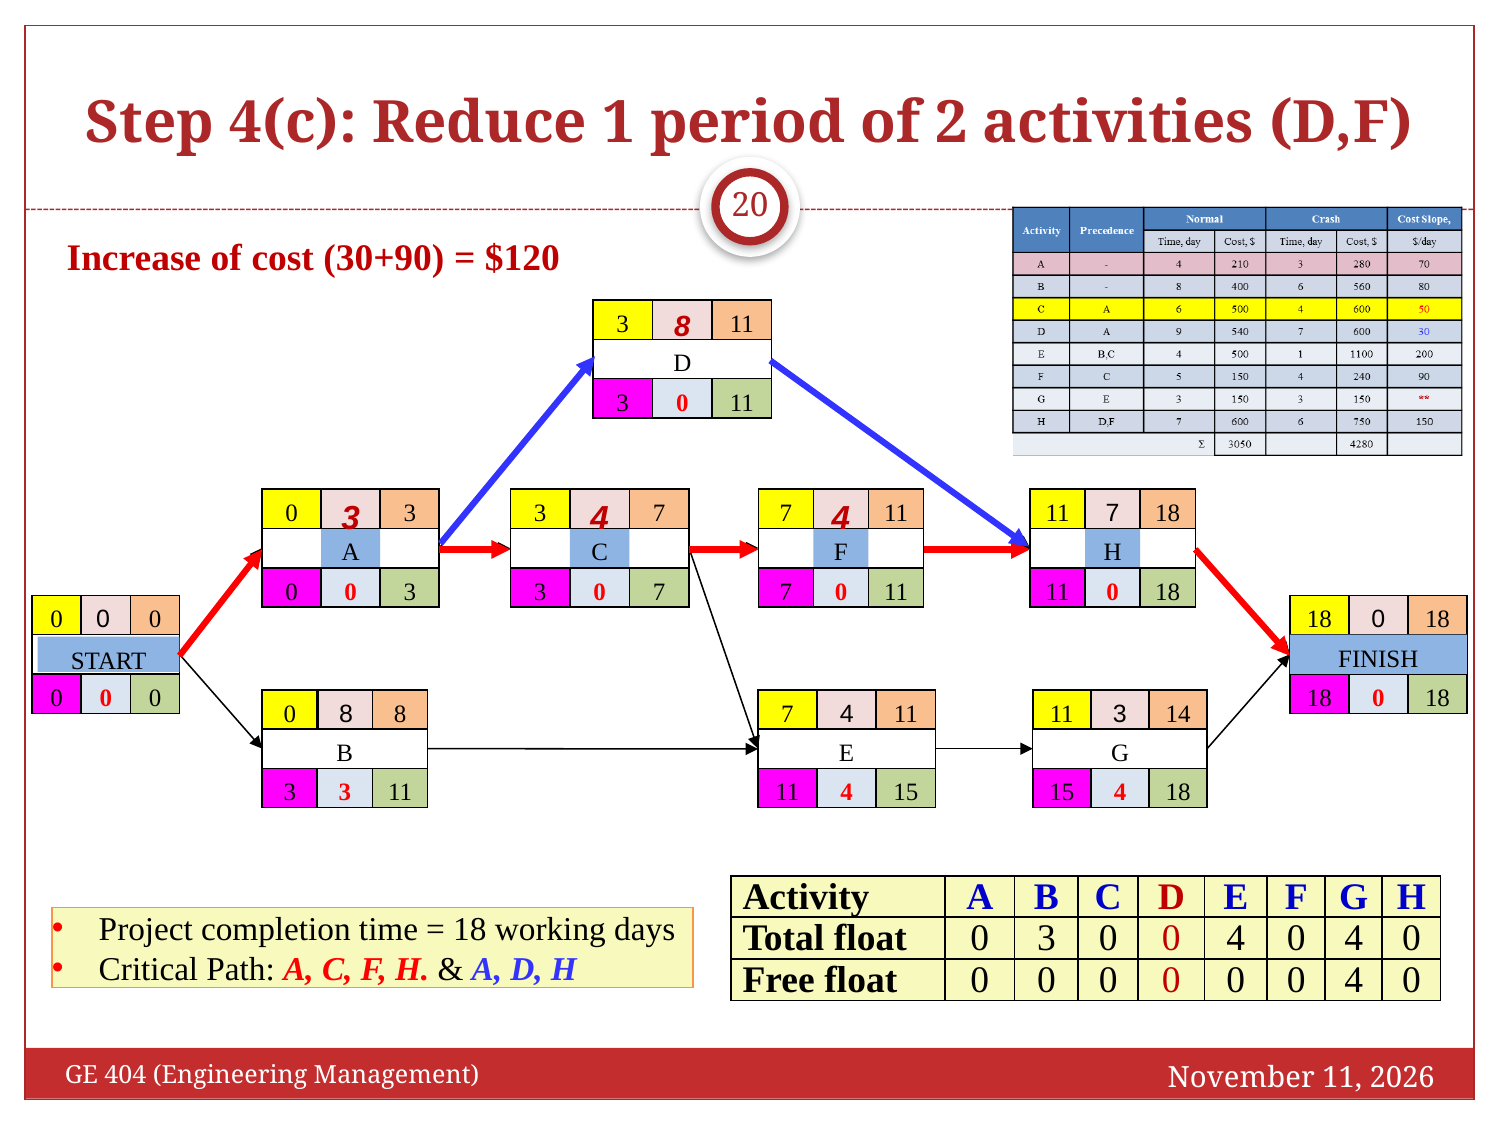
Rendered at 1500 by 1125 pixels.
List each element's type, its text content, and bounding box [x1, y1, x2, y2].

table_cell 0 [1079, 918, 1137, 958]
table_cell 4 [1326, 918, 1381, 958]
table_cell 0 [1139, 960, 1204, 1000]
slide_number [950, 1050, 1450, 1111]
table_cell 0 [1268, 918, 1324, 958]
table_cell 3 [1015, 918, 1077, 958]
table_cell Total float [732, 918, 944, 958]
table_header E [1205, 877, 1266, 916]
footer GE 404 (Engineering Management) [50, 1051, 638, 1112]
table_header Activity [732, 877, 944, 916]
table_cell 0 [1079, 960, 1137, 1000]
table_header F [1268, 877, 1324, 916]
table_header C [1079, 877, 1137, 916]
text_box Project completion time = 18 working days Critical Path: A, C, F, H. & A, D, H [51, 907, 694, 988]
table_cell 0 [1139, 918, 1204, 958]
table_cell 0 [946, 918, 1014, 958]
table_cell 0 [1383, 960, 1440, 1000]
table_cell 0 [1205, 960, 1266, 1000]
text_box Increase of cost (30+90) = $120 [51, 225, 576, 286]
table_header A [946, 877, 1014, 916]
table_cell 0 [1015, 960, 1077, 1000]
table_cell 0 [946, 960, 1014, 1000]
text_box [31, 299, 1468, 808]
table_header D [1139, 877, 1204, 916]
slide_number 20 [712, 169, 788, 243]
table_cell 4 [1326, 960, 1381, 1000]
picture [1012, 205, 1463, 299]
title Step 4(c): Reduce 1 period of 2 activities (D,F) [49, 37, 1450, 162]
table_header H [1383, 877, 1440, 916]
table_cell 0 [1383, 918, 1440, 958]
table_header G [1326, 877, 1381, 916]
table_cell 0 [1268, 960, 1324, 1000]
table_header B [1015, 877, 1077, 916]
table_cell Free float [732, 960, 944, 1000]
table_cell 4 [1205, 918, 1266, 958]
